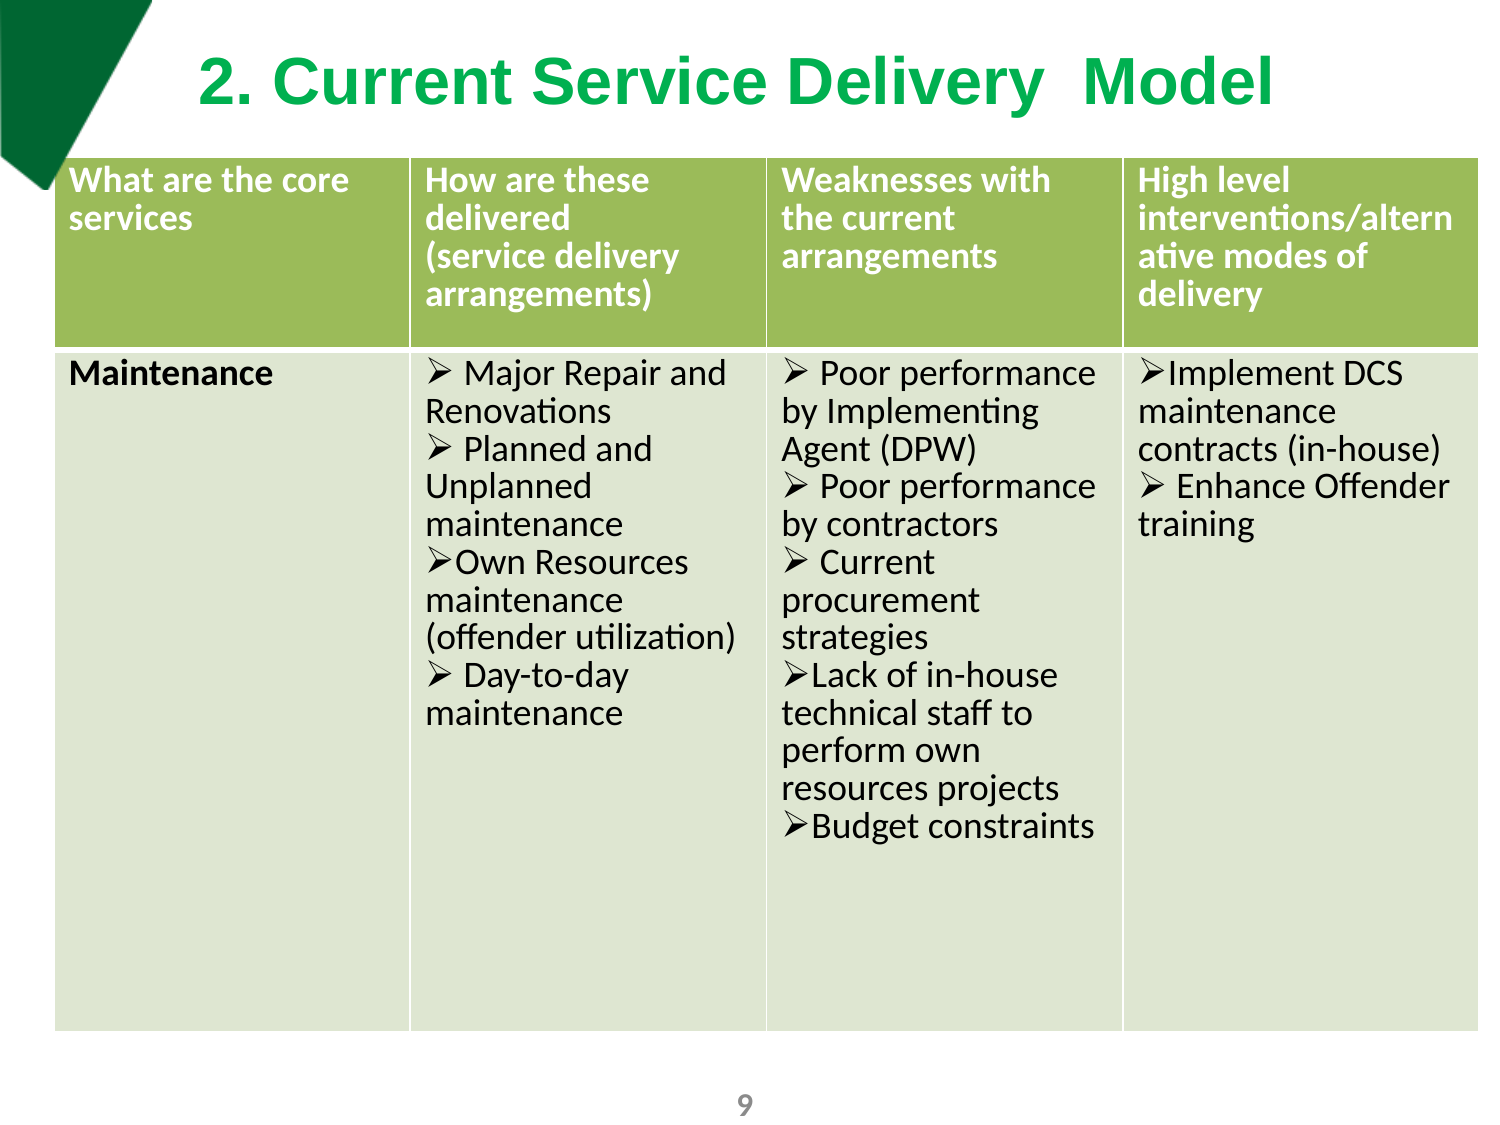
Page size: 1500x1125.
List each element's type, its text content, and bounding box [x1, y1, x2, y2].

table_header How are these delivered (service delivery arrangements) [411, 158, 766, 347]
table_header High level interventions/alternative modes of delivery [1124, 158, 1478, 347]
table_cell Major Repair and Renovations Planned and Unplanned maintenance Own Resources maintenance (offender utilization) Day-to-day maintenance [411, 353, 766, 1031]
table_cell Implement DCS maintenance contracts (in-house) Enhance Offender training [1124, 353, 1478, 1031]
table_header Weaknesses with the current arrangements [767, 158, 1122, 347]
slide_number 9 [569, 1072, 920, 1125]
table_cell Maintenance [55, 353, 409, 1031]
table_header What are the core services [55, 158, 409, 347]
picture [0, 0, 153, 190]
text_box 2. Current Service Delivery Model [157, 30, 1425, 126]
table_cell Poor performance by Implementing Agent (DPW) Poor performance by contractors Current procurement strategies Lack of in-house technical staff to perform own resources projects Budget constraints [767, 353, 1122, 1031]
